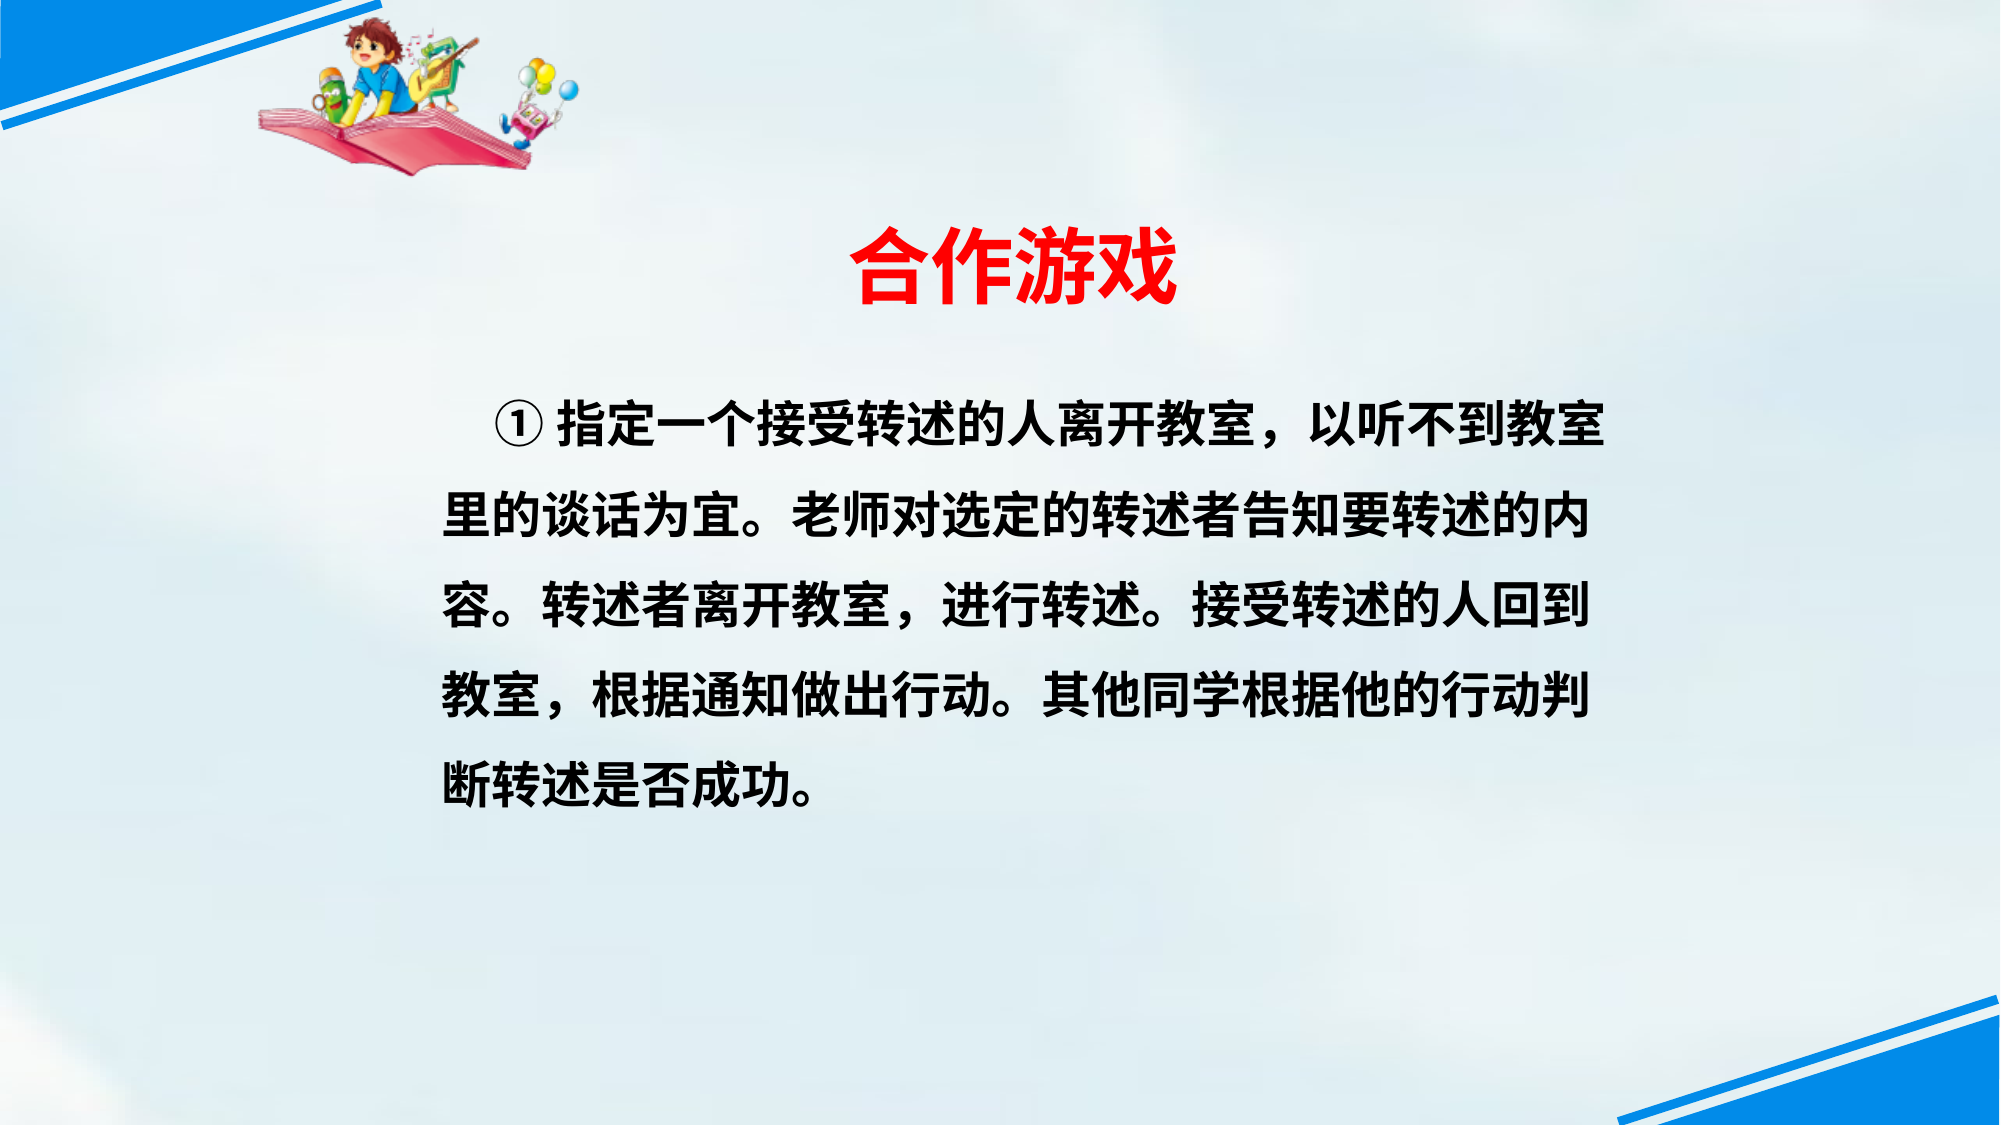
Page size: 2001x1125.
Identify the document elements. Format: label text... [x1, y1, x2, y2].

text_box ①指定一个接受转述的人离开教室，以听不到教室里的谈话为宜。老师对选定的转述者告知要转述的内容。转述者离开教室，进行转述。接受转述的人回到教室，根据通知做出行动。其他同学根据他的行动判断转述是否成功。 [426, 341, 1654, 822]
picture [0, 0, 2001, 1125]
text_box 合作游戏 [782, 206, 1246, 322]
